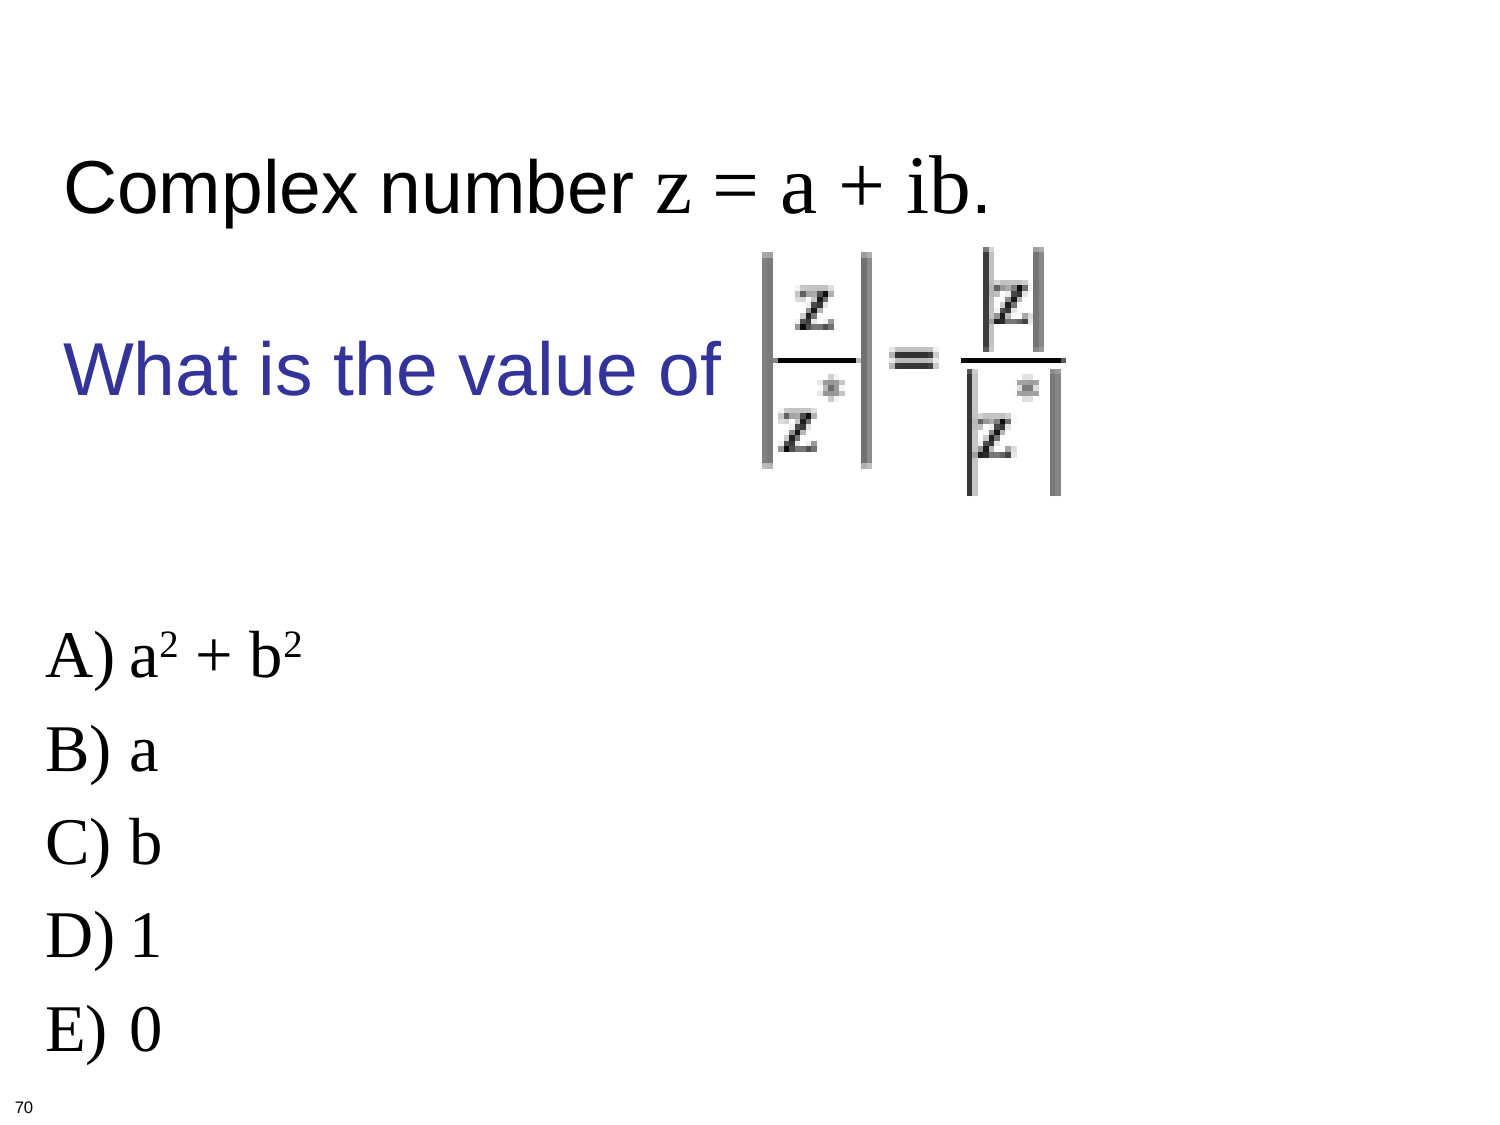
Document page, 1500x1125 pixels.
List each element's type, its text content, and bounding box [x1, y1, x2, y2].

title Complex number z = a + ib. What is the value of [48, 24, 1450, 517]
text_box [751, 236, 1067, 498]
text_box 70 [0, 1089, 50, 1125]
list a2 + b2 a b 1 0 [30, 603, 1469, 1091]
